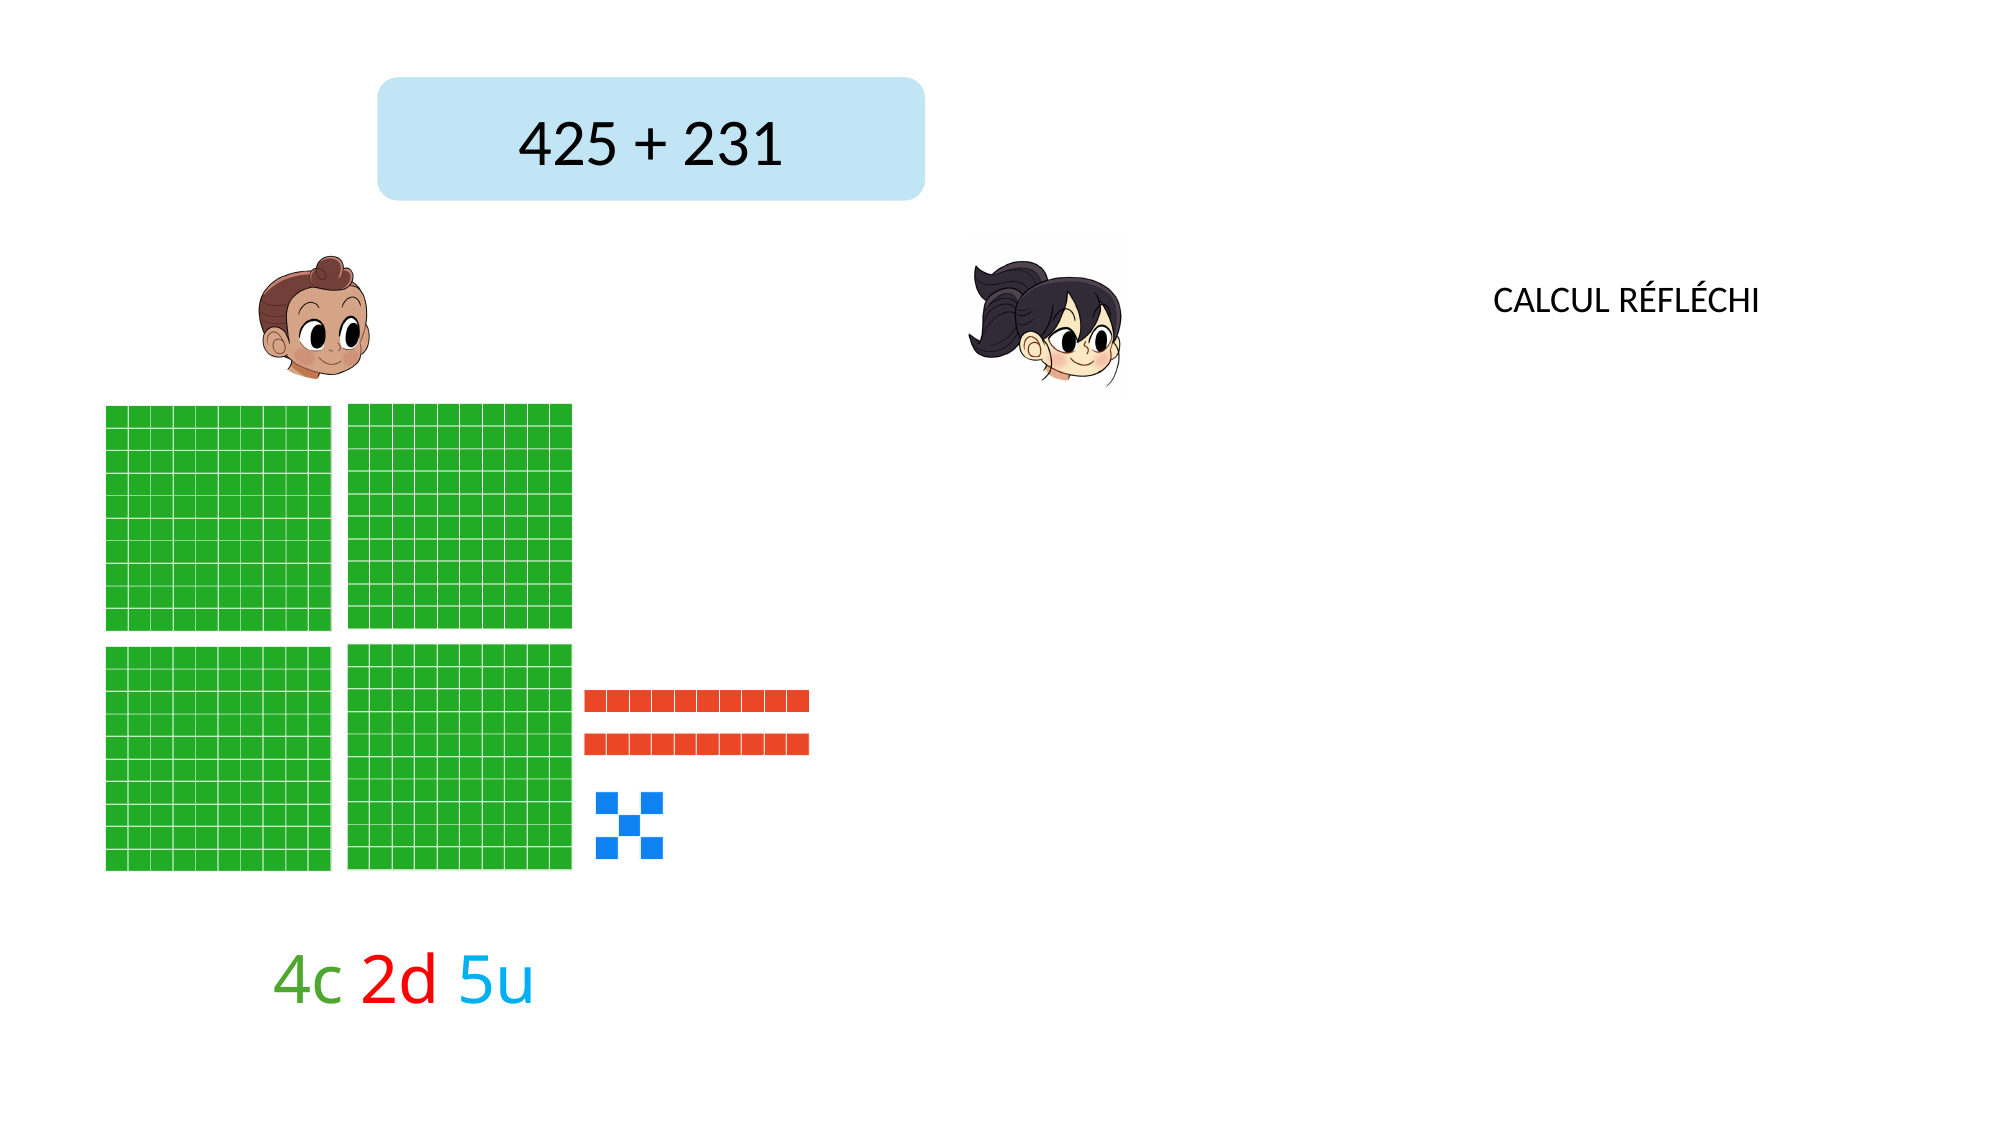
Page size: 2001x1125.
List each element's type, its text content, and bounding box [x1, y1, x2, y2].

picture [59, 252, 820, 916]
text_box 4c 2d 5u [258, 929, 591, 1025]
text_box 425 + 231 [375, 75, 927, 203]
text_box CALCUL RÉFLÉCHI [1478, 268, 1786, 328]
picture [963, 236, 1128, 400]
